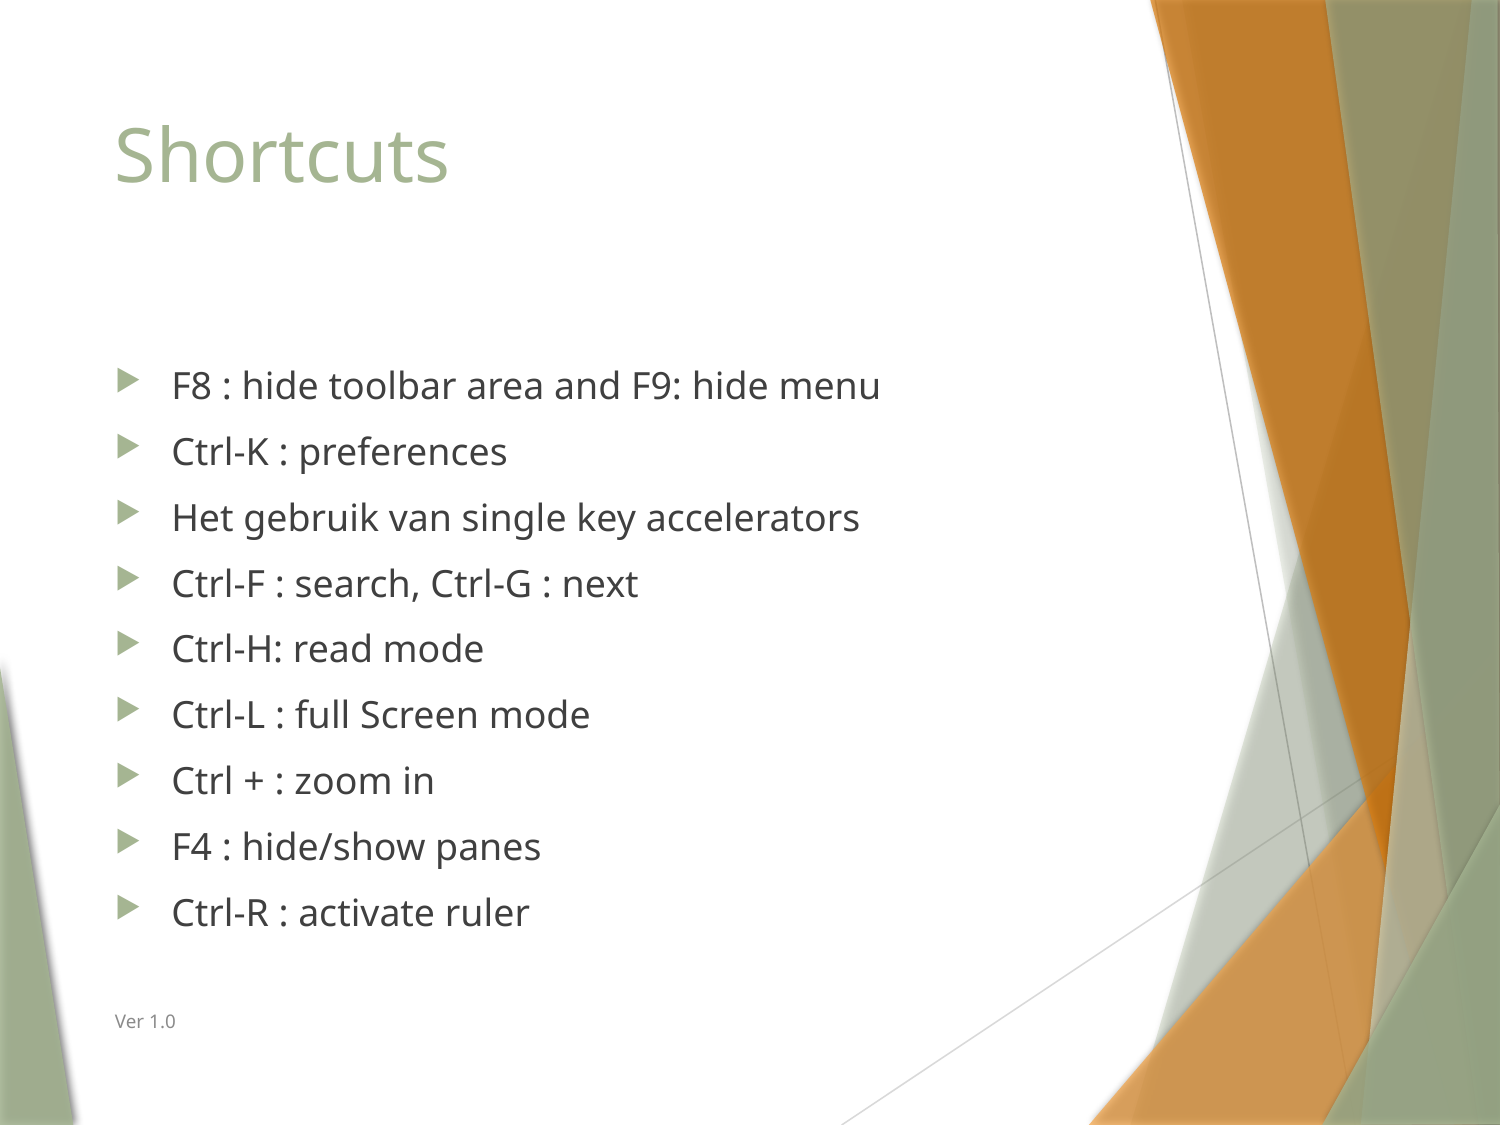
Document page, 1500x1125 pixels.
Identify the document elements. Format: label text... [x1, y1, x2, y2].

footer Ver 1.0 [99, 991, 859, 1051]
list F8 : hide toolbar area and F9: hide menu Ctrl-K : preferences Het gebruik van single key accelerators Ctrl-F : search, Ctrl-G : next Ctrl-H: read mode Ctrl-L : full Screen mode Ctrl + : zoom in F4 : hide/show panes Ctrl-R : activate ruler [99, 354, 1142, 992]
title Shortcuts [99, 99, 1142, 317]
